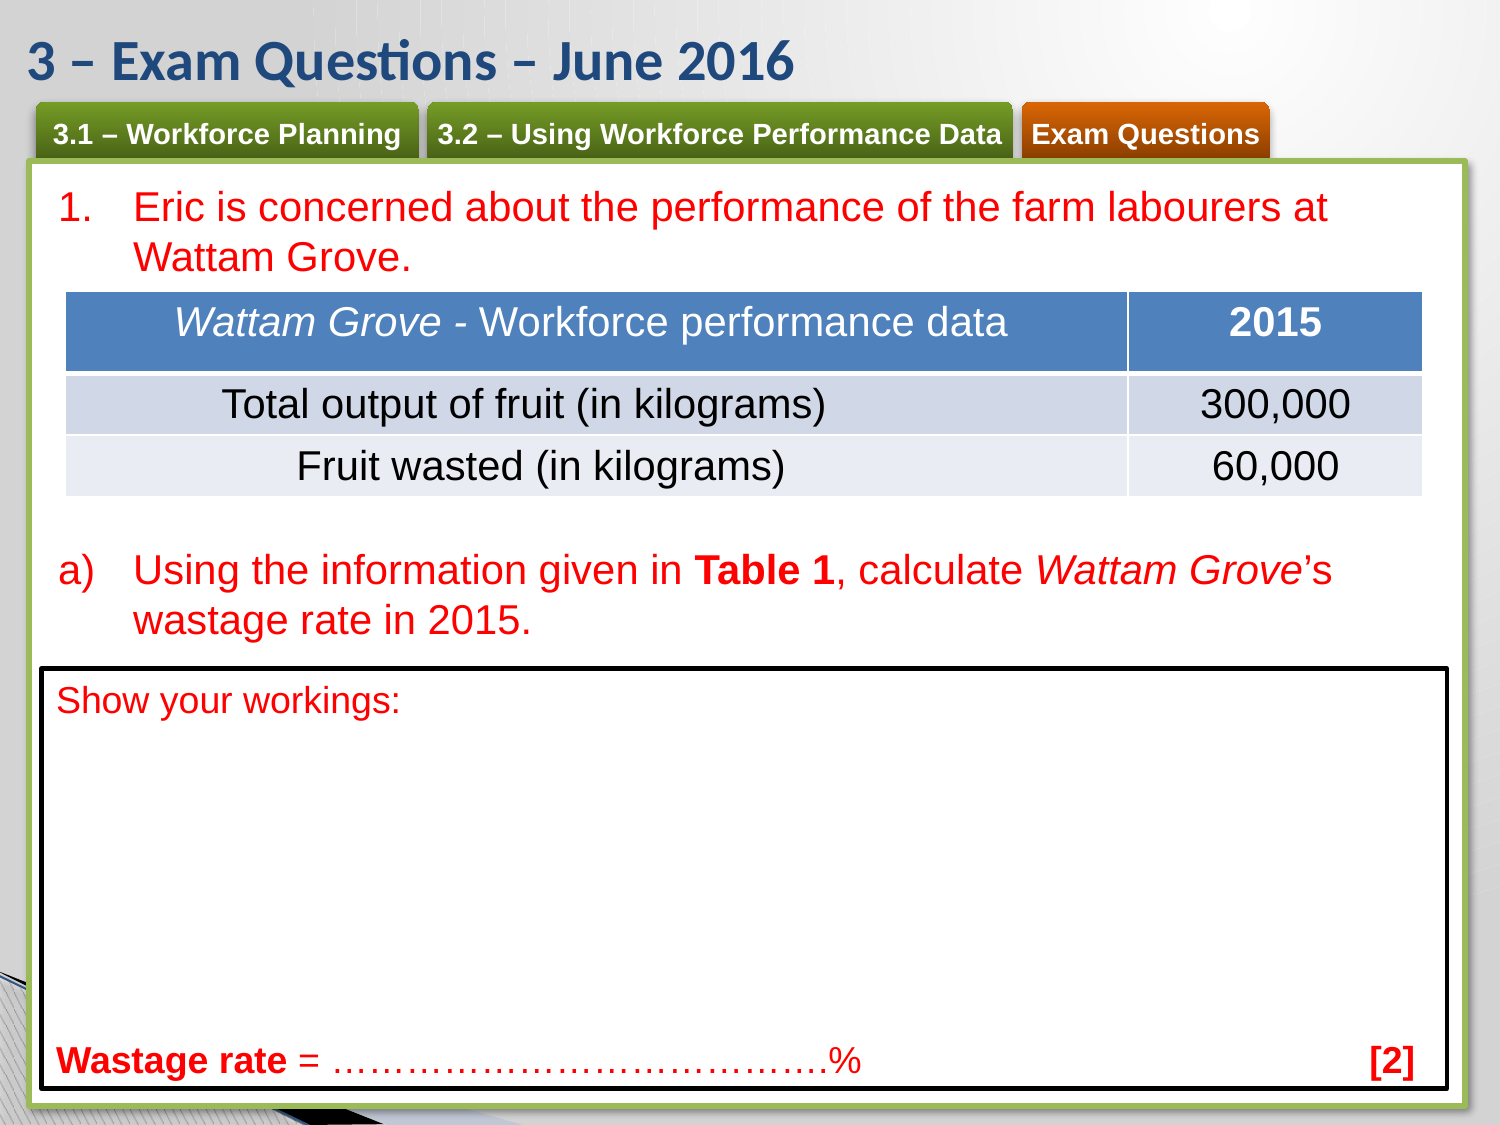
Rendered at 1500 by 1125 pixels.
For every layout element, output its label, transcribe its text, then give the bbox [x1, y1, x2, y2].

table_cell Total output of fruit (in kilograms) [66, 376, 1127, 434]
table_cell 300,000 [1129, 376, 1422, 434]
table_cell 60,000 [1129, 436, 1422, 496]
table_header 2015 [1129, 292, 1422, 371]
picture [281, 1114, 303, 1125]
text_box Eric is concerned about the performance of the farm labourers at Wattam Grove. Using the information given in Table 1, calculate Wattam Grove’s wastage rate in 2015. [41, 172, 1447, 651]
table_cell Fruit wasted (in kilograms) [66, 436, 1127, 496]
title 3 – Exam Questions – June 2016 [11, 11, 1465, 102]
table_header Wattam Grove - Workforce performance data [66, 292, 1127, 371]
text_box Show your workings: Wastage rate = ………………………………….% [2] [41, 668, 1447, 1089]
